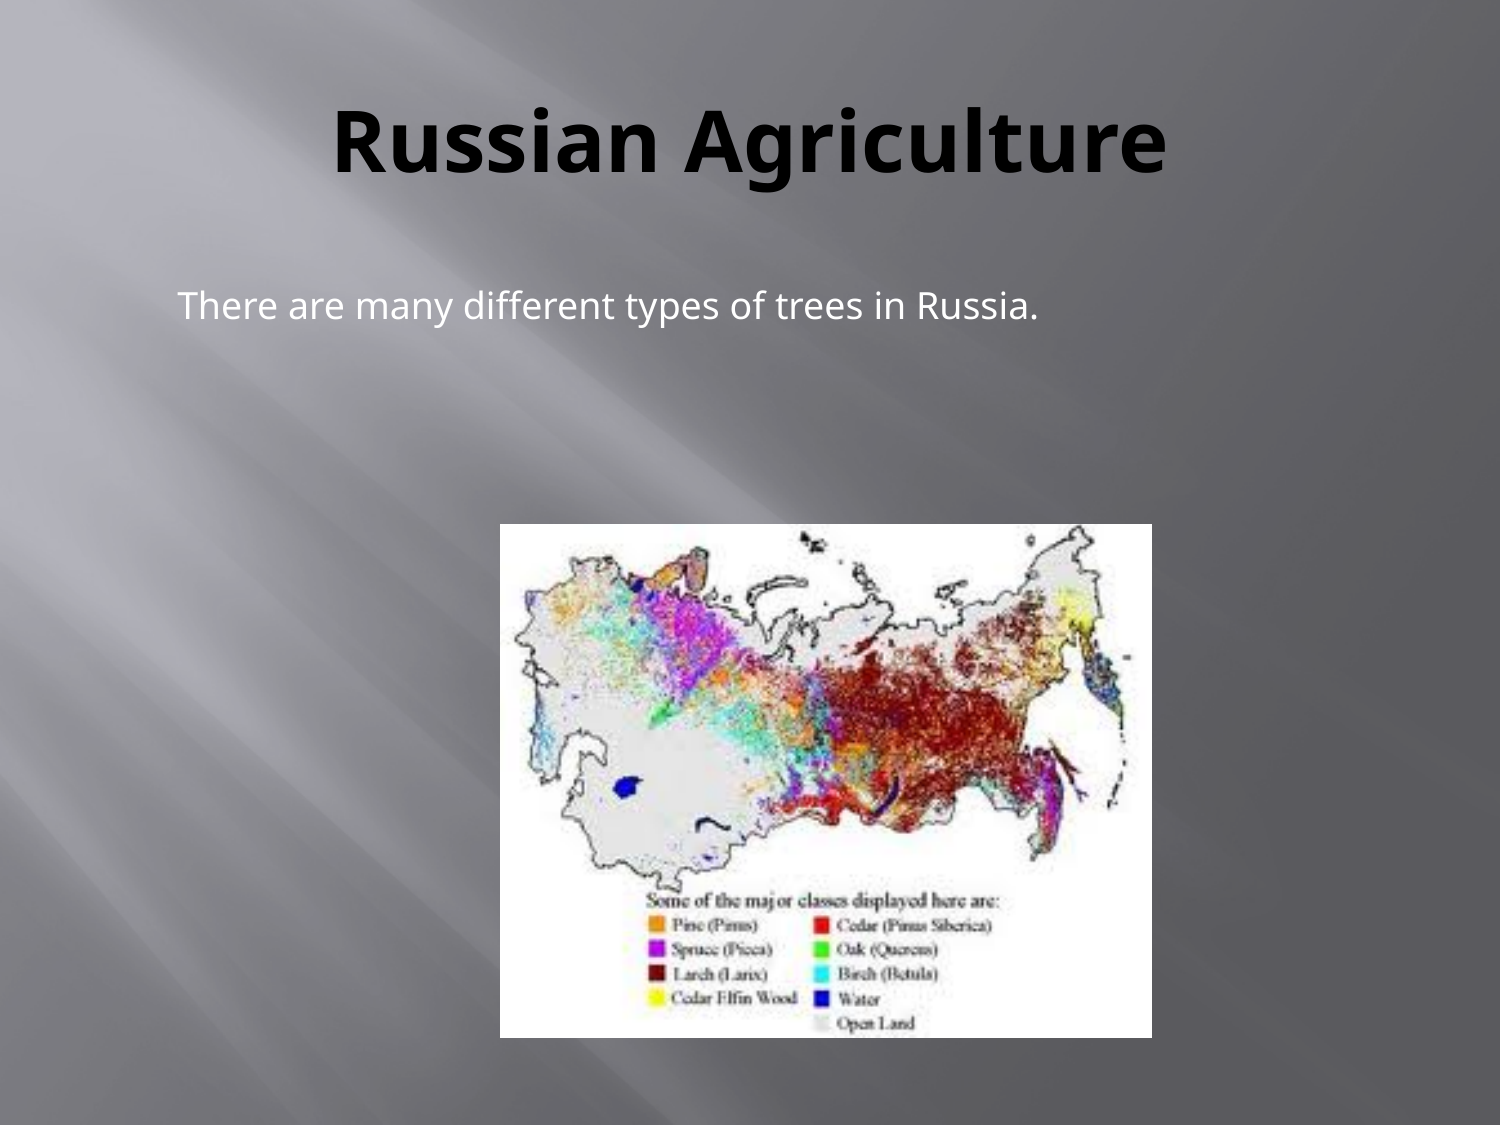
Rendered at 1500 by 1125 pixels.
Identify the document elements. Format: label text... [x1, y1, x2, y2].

text_box There are many different types of trees in Russia. [162, 274, 1288, 335]
title Russian Agriculture [75, 45, 1425, 233]
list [499, 524, 1152, 1038]
